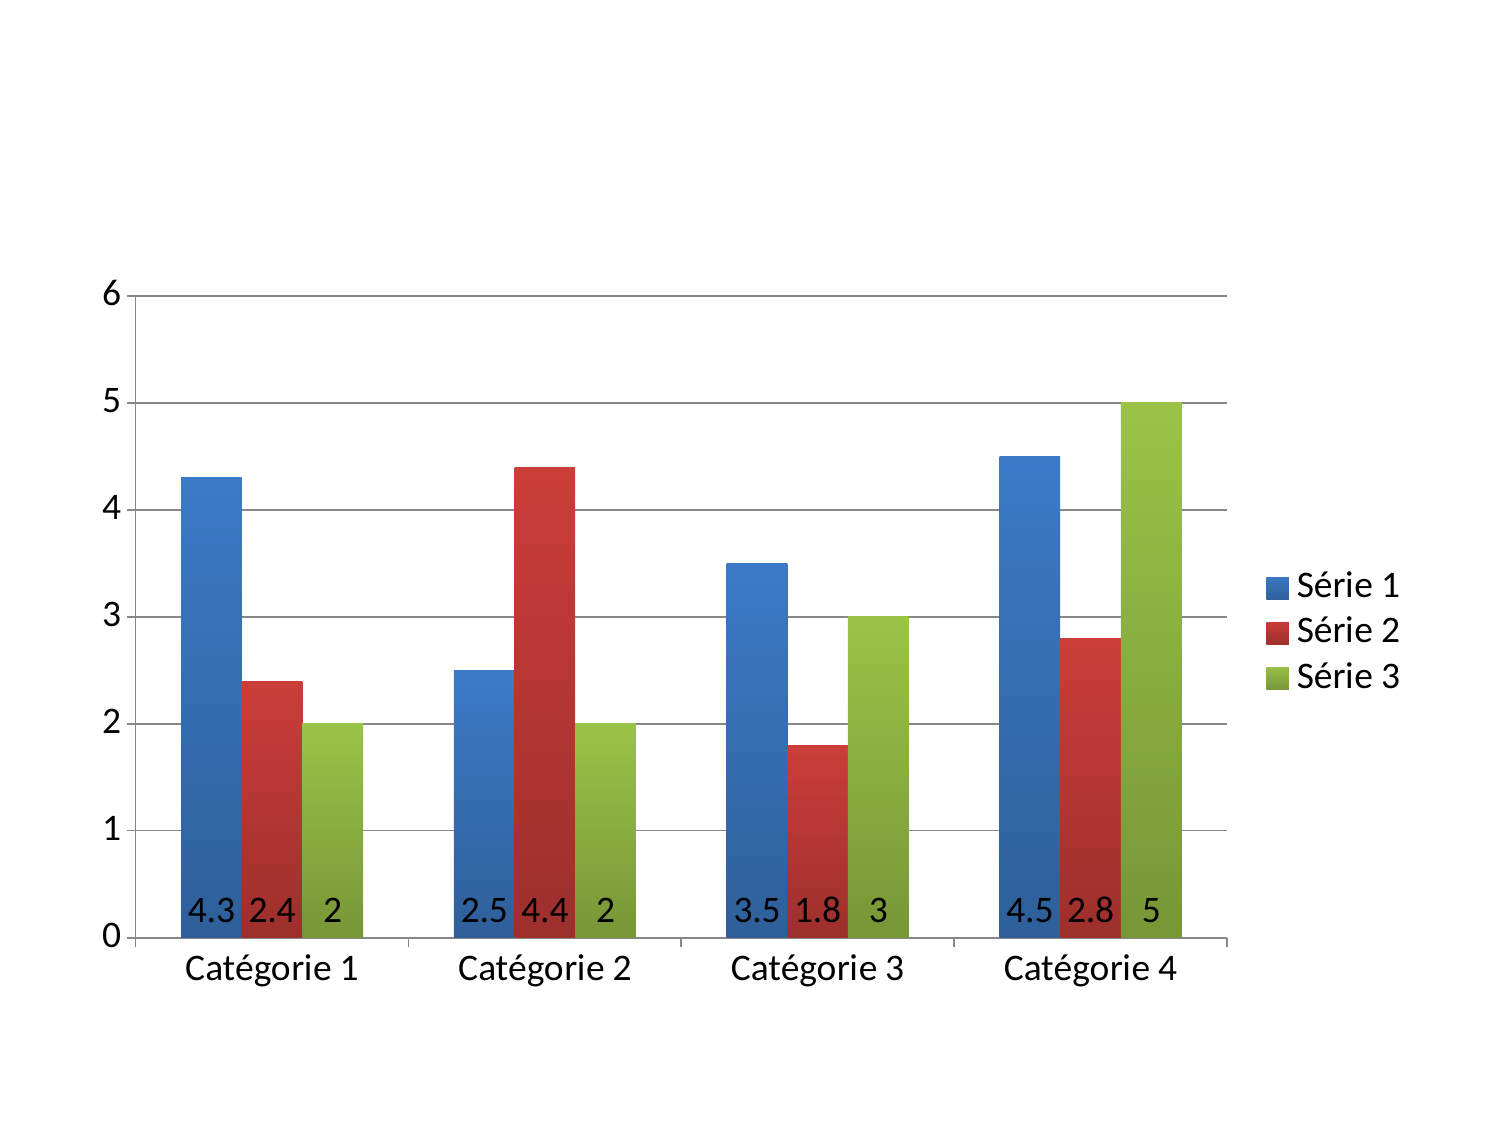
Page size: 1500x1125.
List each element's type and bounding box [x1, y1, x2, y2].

chart [74, 262, 1426, 1006]
